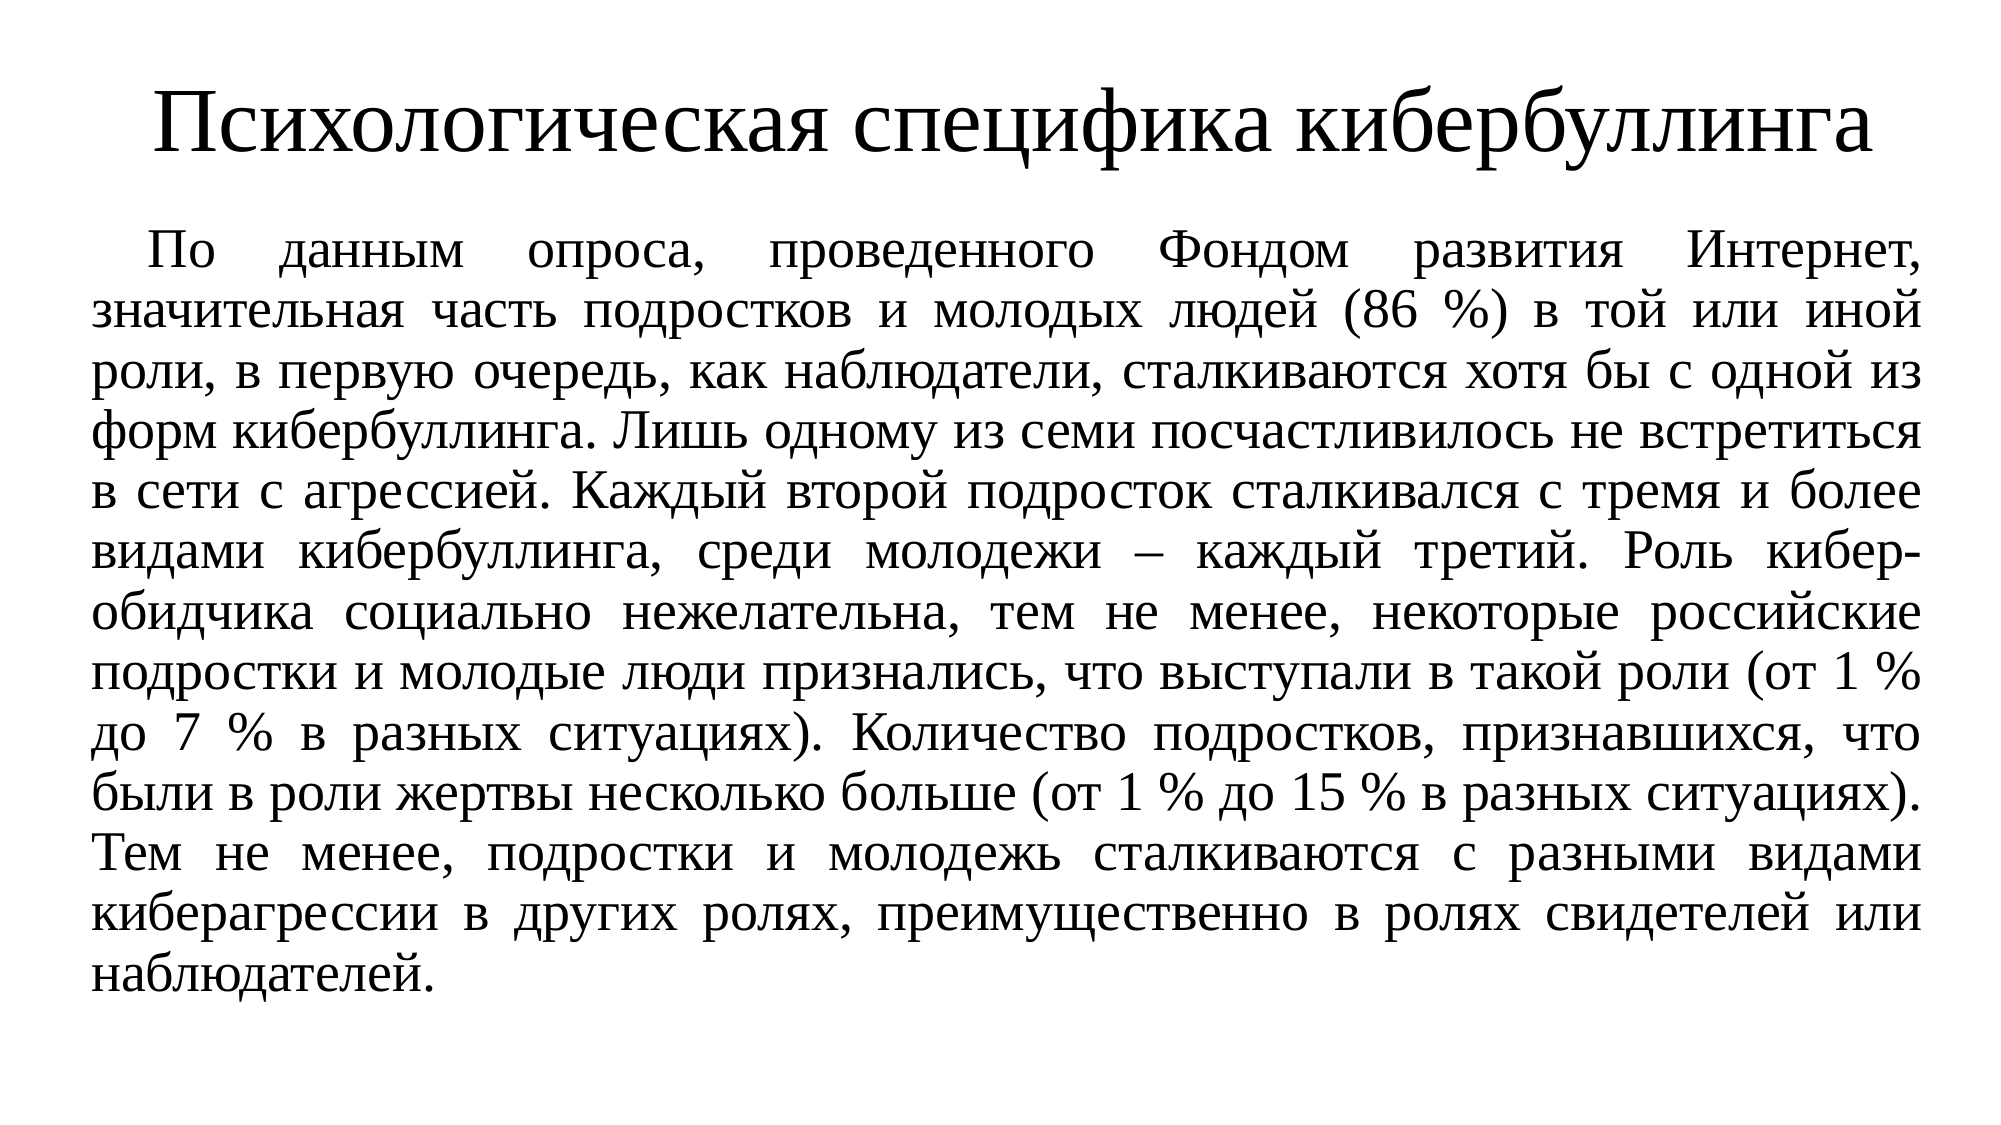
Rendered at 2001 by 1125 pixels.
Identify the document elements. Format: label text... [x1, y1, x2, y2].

title Психологическая специфика кибербуллинга [109, 59, 1919, 184]
list По данным опроса, проведенного Фондом развития Интернет, значительная часть подростков и молодых людей (86 %) в той или иной роли, в первую очередь, как наблюдатели, сталкиваются хотя бы с одной из форм кибербуллинга. Лишь одному из семи посчастливилось не встретиться в сети с агрессией. Каждый второй подросток сталкивался с тремя и более видами кибербуллинга, среди молодежи – каждый третий. Роль кибер-обидчика социально нежелательна, тем не менее, некоторые российские подростки и молодые люди признались, что выступали в такой роли (от 1 % до 7 % в разных ситуациях). Количество подростков, признавшихся, что были в роли жертвы несколько больше (от 1 % до 15 % в разных ситуациях). Тем не менее, подростки и молодежь сталкиваются с разными видами киберагрессии в других ролях, преимущественно в ролях свидетелей или наблюдателей. [76, 211, 1939, 1014]
